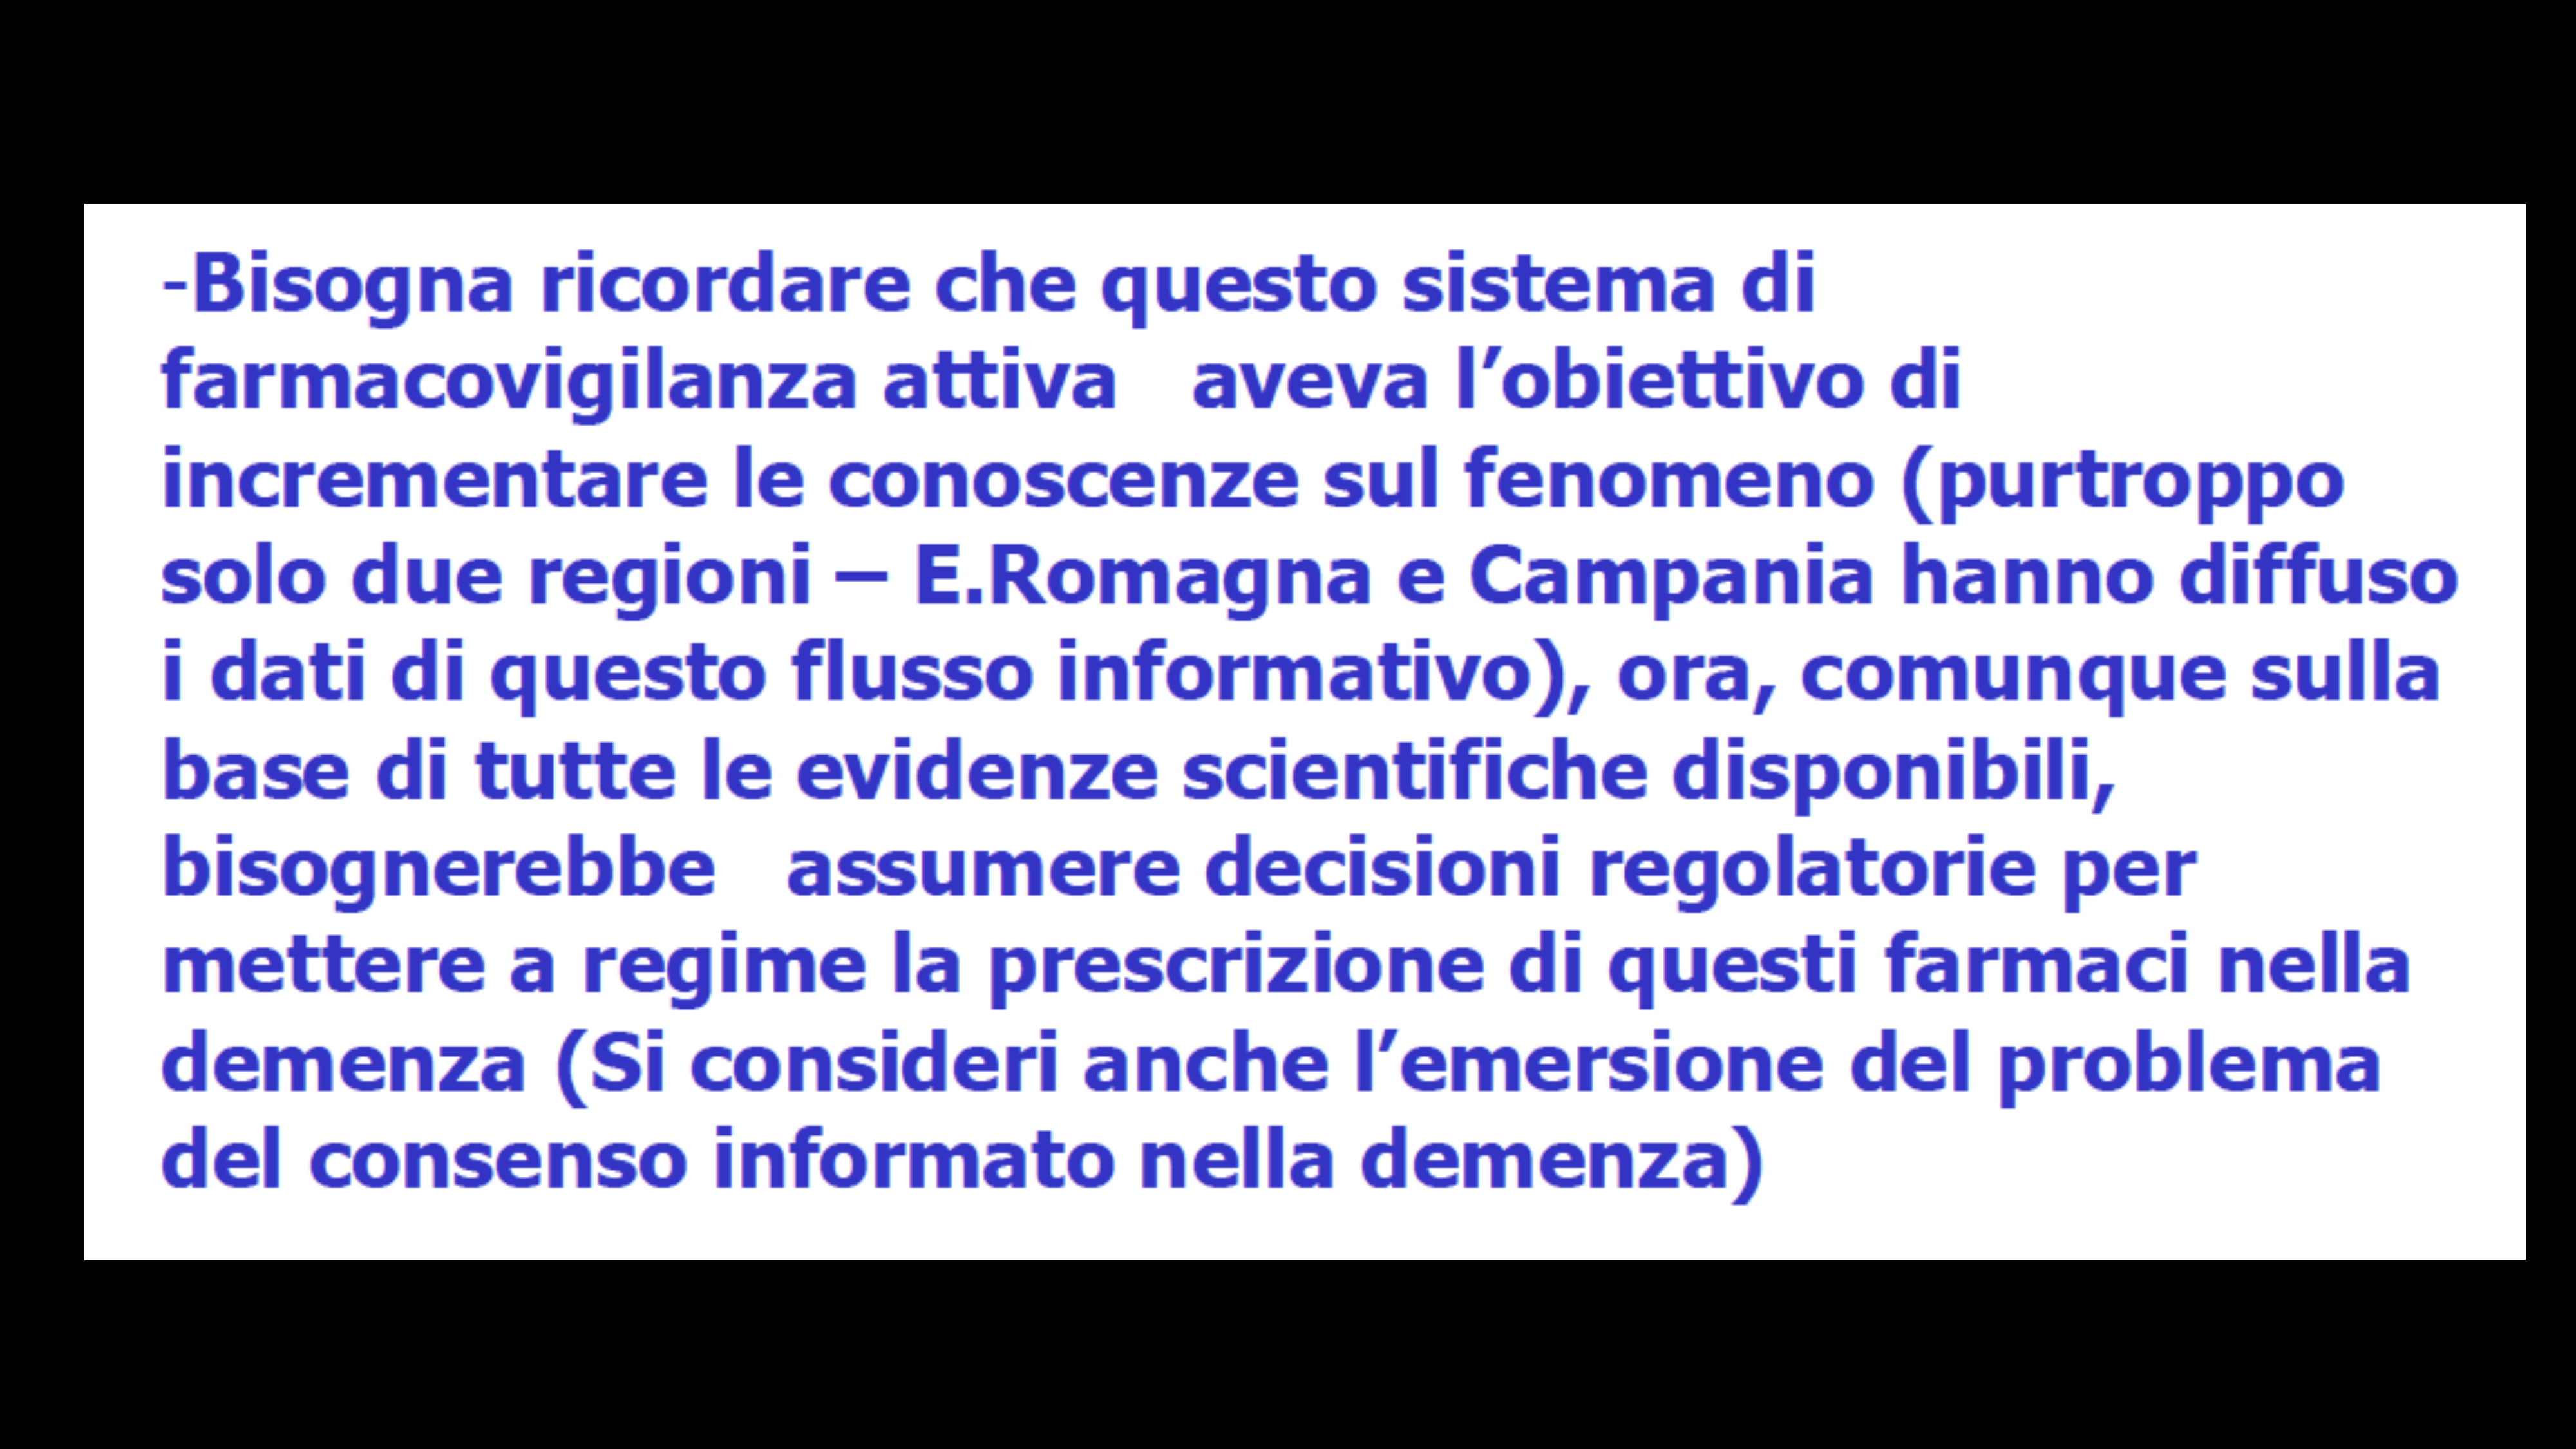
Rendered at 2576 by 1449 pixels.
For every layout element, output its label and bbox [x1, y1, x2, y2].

picture [84, 204, 2526, 1260]
